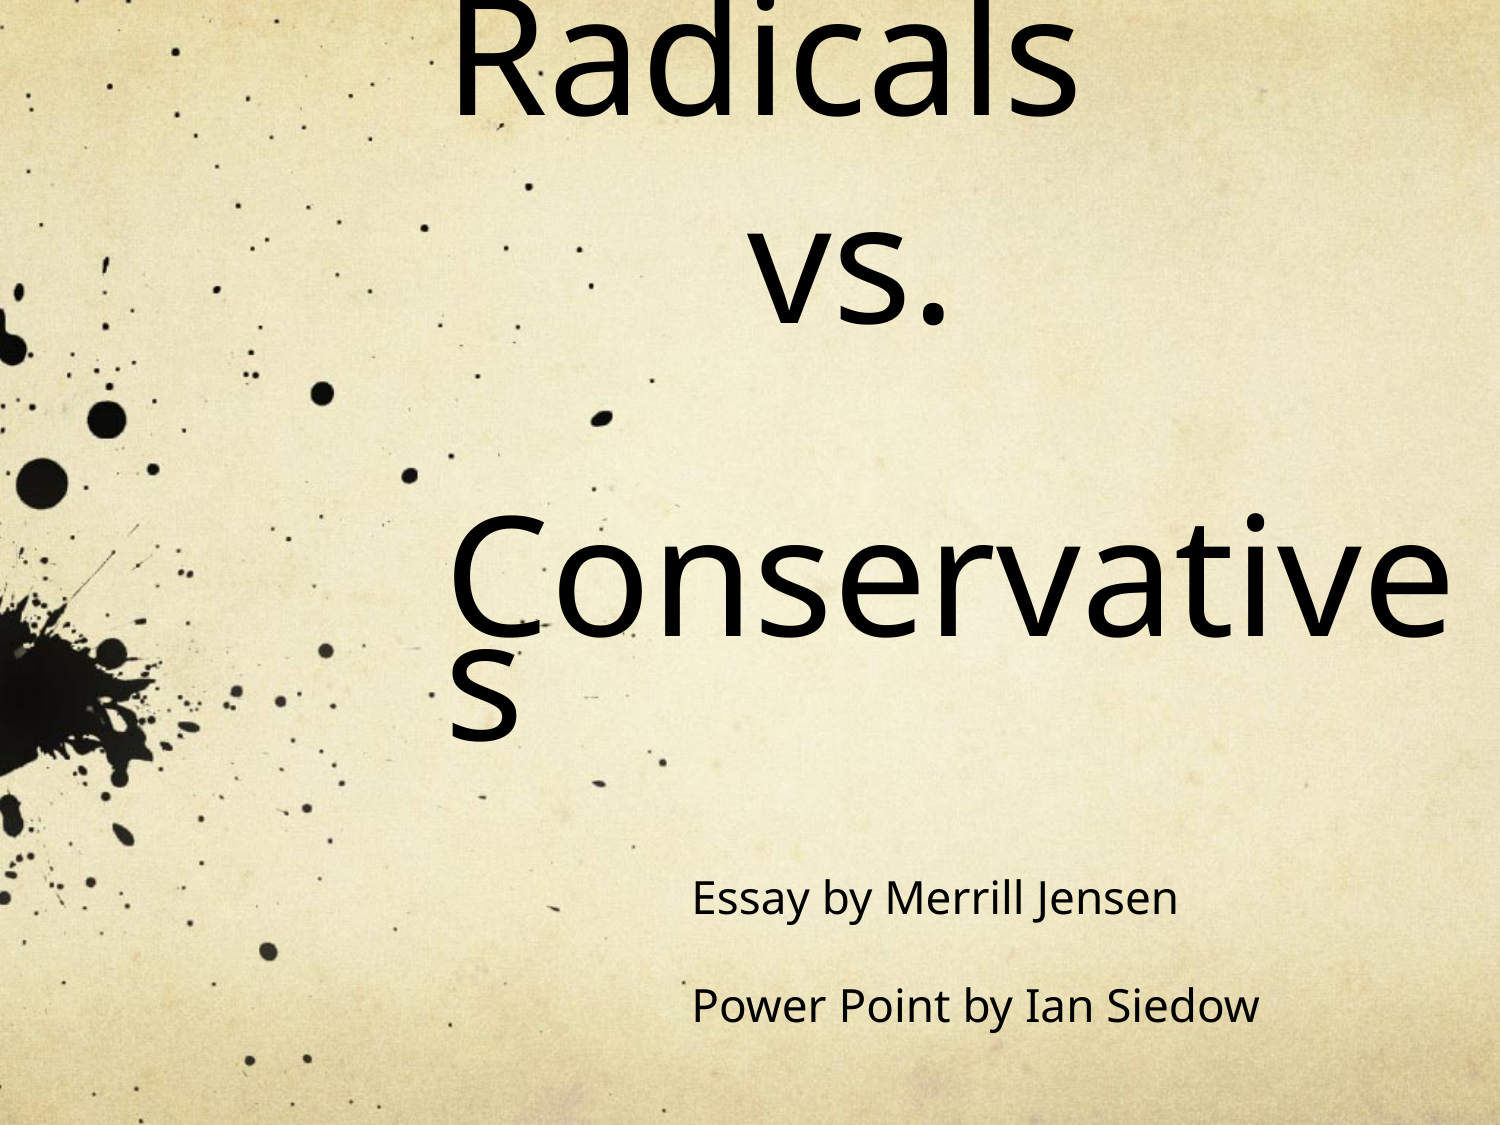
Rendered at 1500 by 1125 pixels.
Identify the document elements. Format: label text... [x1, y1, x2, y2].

subtitle Essay by Merrill Jensen Power Point by Ian Siedow [676, 869, 1500, 1067]
title Radicals vs. Conservatives [437, 459, 1500, 774]
picture [0, 0, 1500, 1125]
